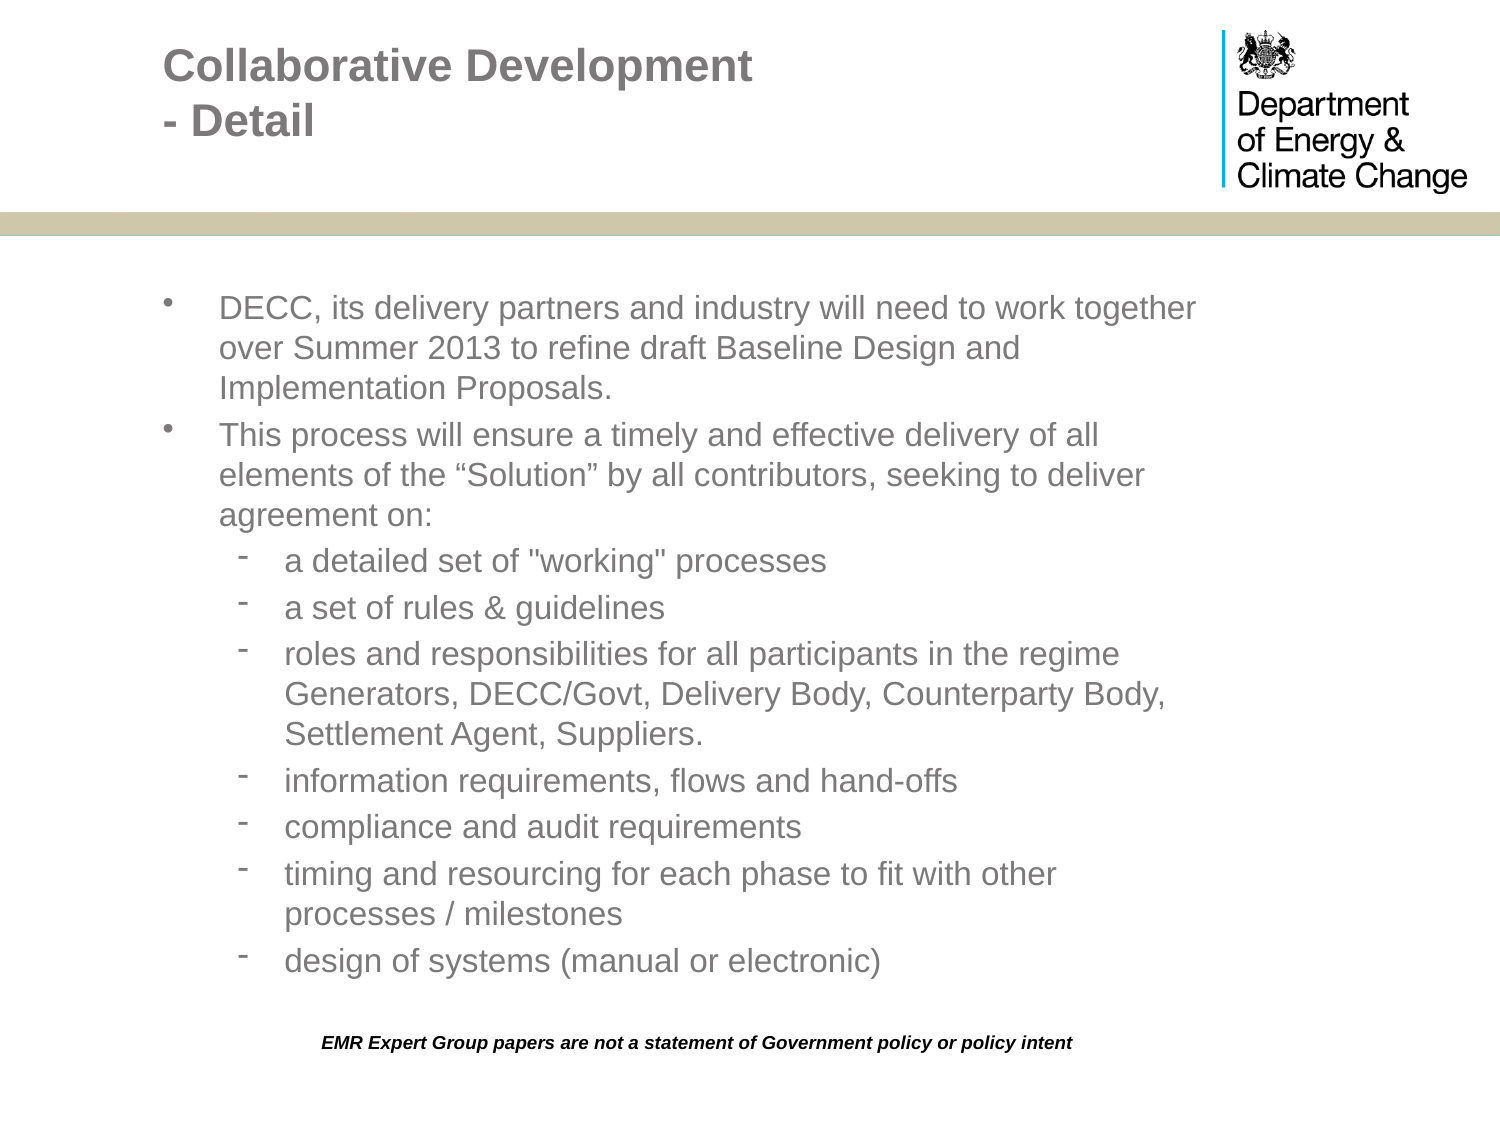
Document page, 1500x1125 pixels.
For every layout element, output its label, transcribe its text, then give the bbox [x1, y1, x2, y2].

picture [0, 208, 1500, 236]
list DECC, its delivery partners and industry will need to work together over Summer 2013 to refine draft Baseline Design and Implementation Proposals. This process will ensure a timely and effective delivery of all elements of the “Solution” by all contributors, seeking to deliver agreement on: a detailed set of "working" processes a set of rules & guidelines roles and responsibilities for all participants in the regime Generators, DECC/Govt, Delivery Body, Counterparty Body, Settlement Agent, Suppliers. information requirements, flows and hand-offs compliance and audit requirements timing and resourcing for each phase to fit with other processes / milestones design of systems (manual or electronic) [147, 278, 1234, 1012]
picture [1222, 30, 1467, 194]
title Collaborative Development - Detail [147, 27, 1034, 112]
